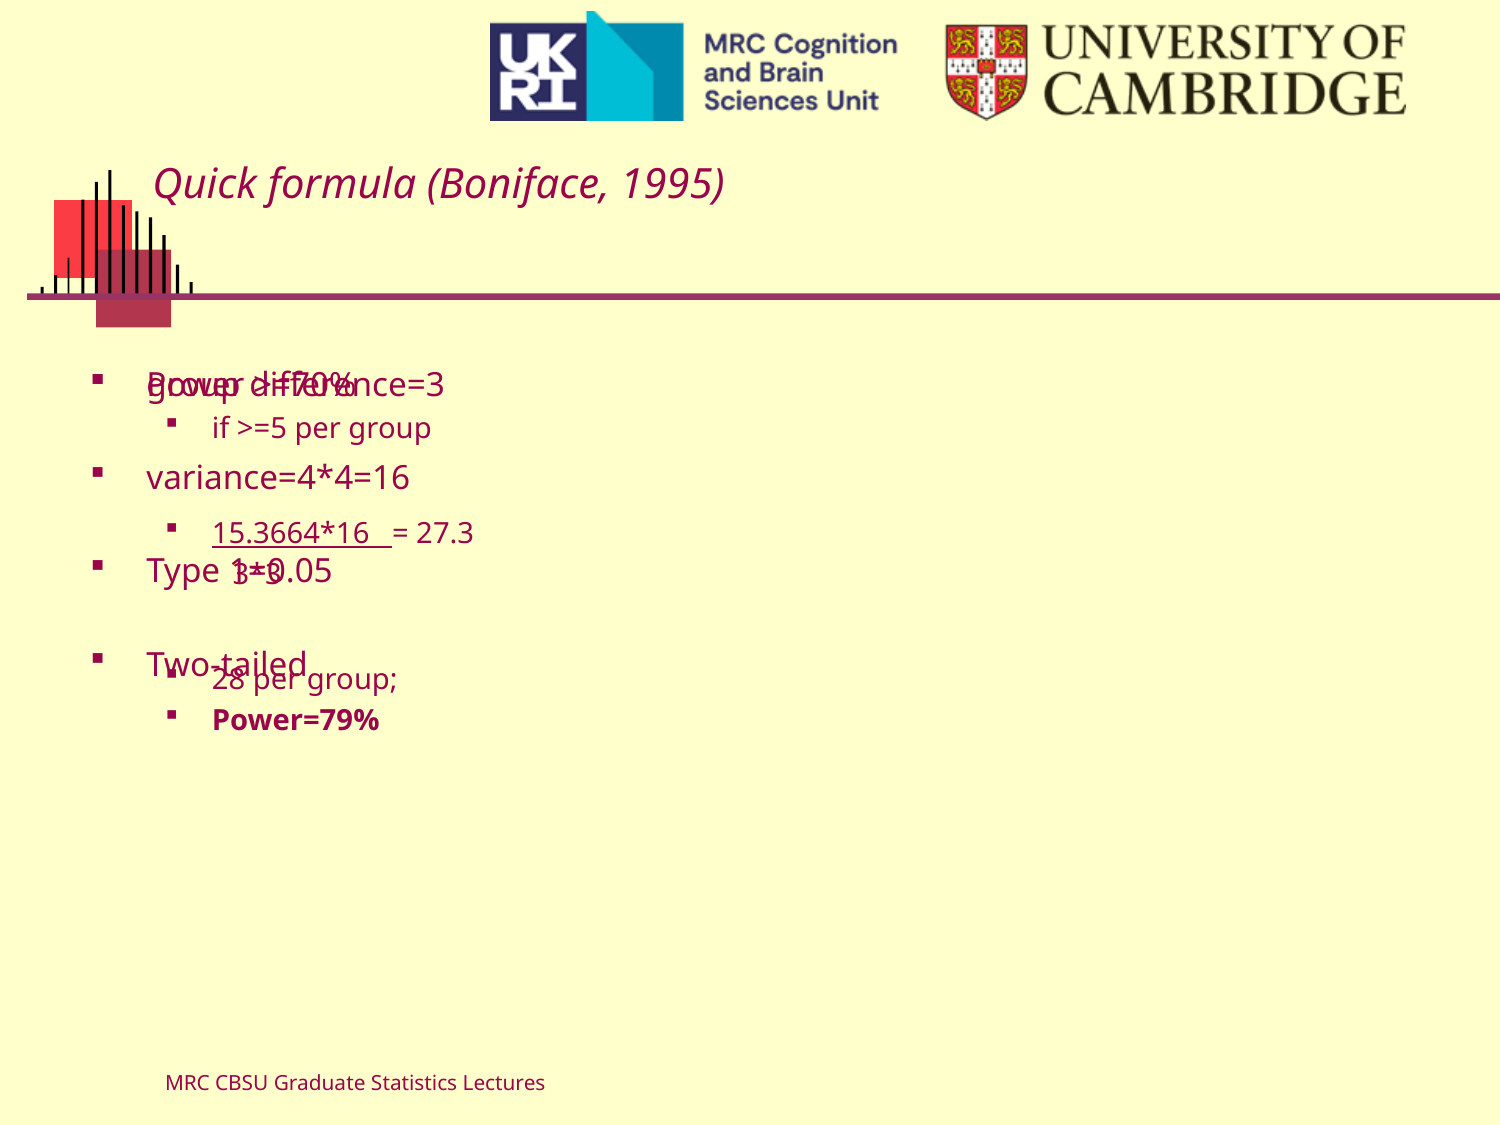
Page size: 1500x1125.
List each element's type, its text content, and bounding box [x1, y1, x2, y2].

picture [490, 11, 1406, 121]
title Quick formula (Boniface, 1995) [137, 137, 988, 233]
list Power >=70% if >=5 per group 15.3664*16 = 27.3 3*3 28 per group; Power=79% [75, 262, 1425, 1038]
footer MRC CBSU Graduate Statistics Lectures [149, 1062, 988, 1101]
